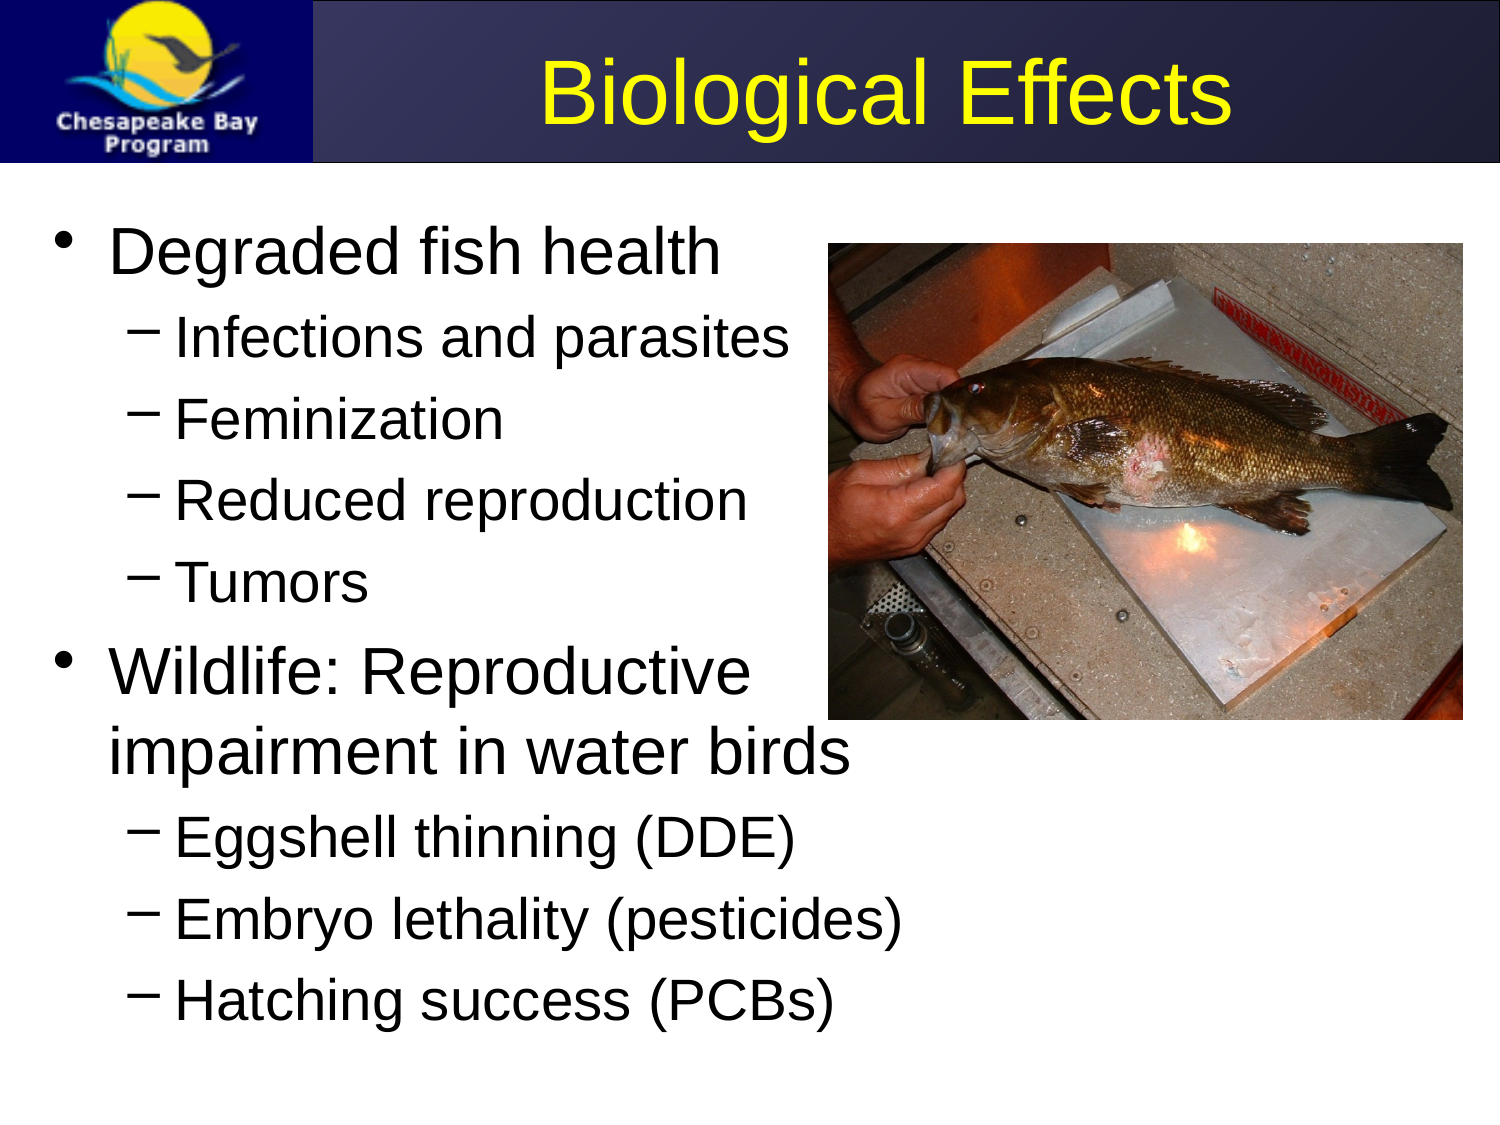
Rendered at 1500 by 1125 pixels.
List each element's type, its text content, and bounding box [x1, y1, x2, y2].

list Degraded fish health Infections and parasites Feminization Reduced reproduction Tumors Wildlife: Reproductive impairment in water birds Eggshell thinning (DDE) Embryo lethality (pesticides) Hatching success (PCBs) [37, 199, 938, 1088]
picture [0, 0, 313, 163]
picture [827, 243, 1463, 720]
title Biological Effects [374, 0, 1426, 176]
